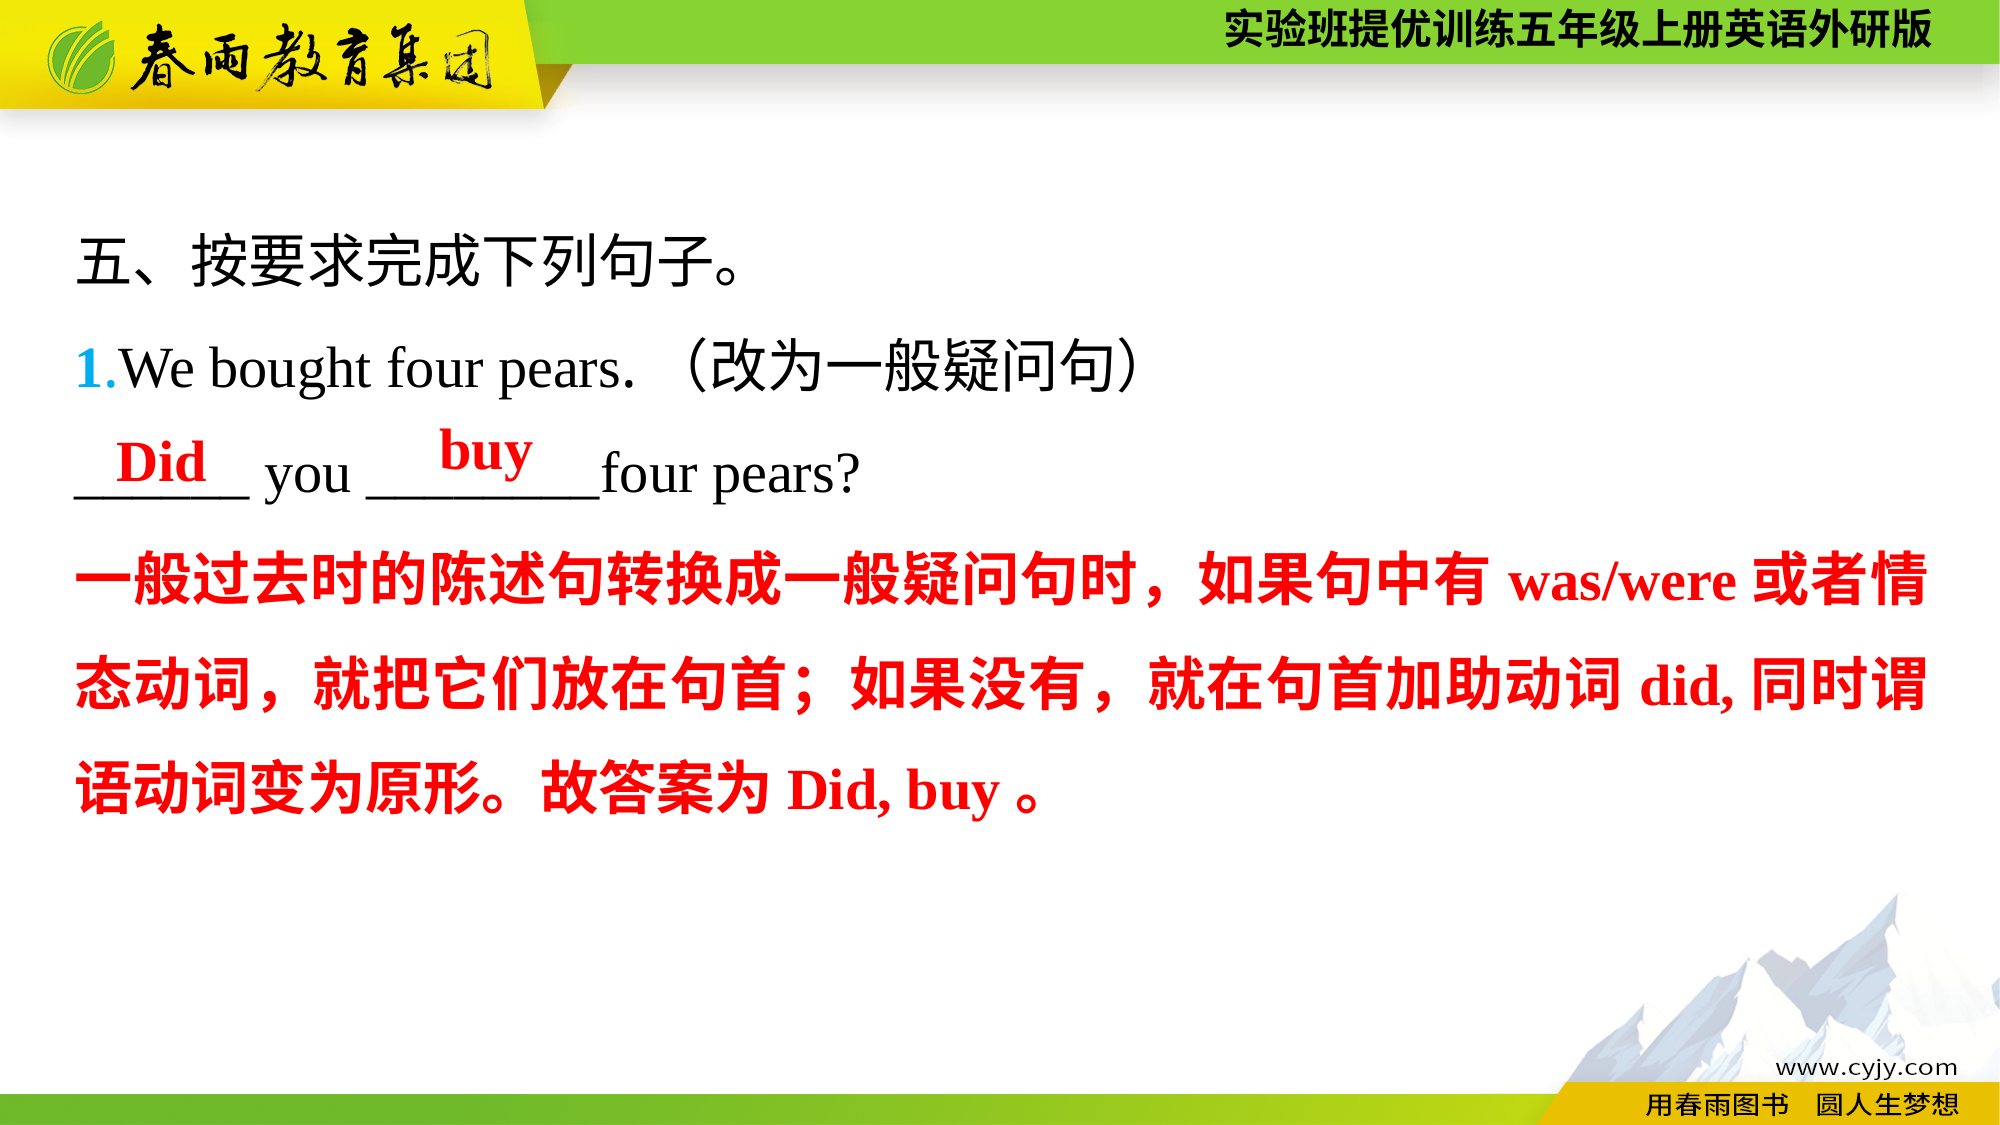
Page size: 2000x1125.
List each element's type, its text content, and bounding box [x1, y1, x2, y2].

list 五、按要求完成下列句子。 1.We bought four pears.（改为一般疑问句） ______ you ________four pears? [59, 181, 1944, 499]
text_box Did [101, 415, 223, 499]
text_box 一般过去时的陈述句转换成一般疑问句时，如果句中有was/were或者情态动词，就把它们放在句首；如果没有，就在句首加助动词did,同时谓语动词变为原形。故答案为Did, buy。 [59, 499, 1944, 829]
text_box buy [424, 404, 549, 489]
picture [0, 0, 2000, 1125]
